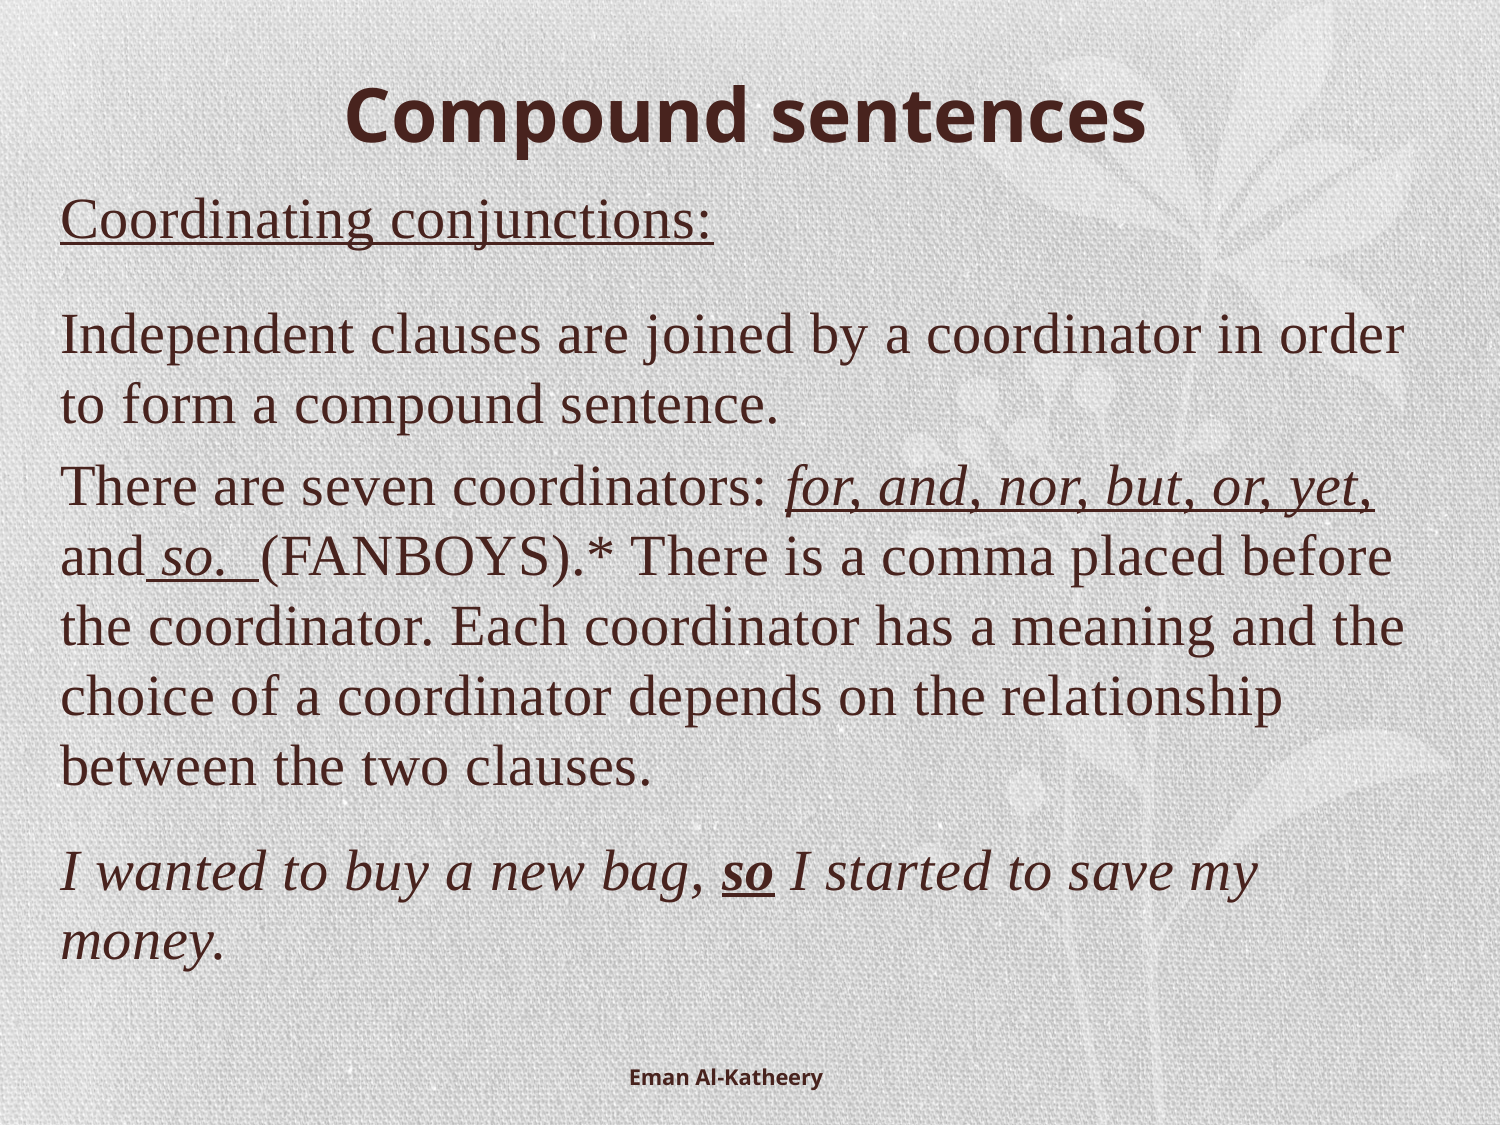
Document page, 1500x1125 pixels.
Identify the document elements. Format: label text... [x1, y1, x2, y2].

list Coordinating conjunctions: Independent clauses are joined by a coordinator in order to form a compound sentence. There are seven coordinators: for, and, nor, but, or, yet, and so. (FANBOYS).* There is a comma placed before the coordinator. Each coordinator has a meaning and the choice of a coordinator depends on the relationship between the two clauses. I wanted to buy a new bag, so I started to save my money. [45, 172, 1455, 1059]
title Compound sentences [41, 30, 1451, 166]
footer Eman Al-Katheery [614, 1054, 1285, 1103]
